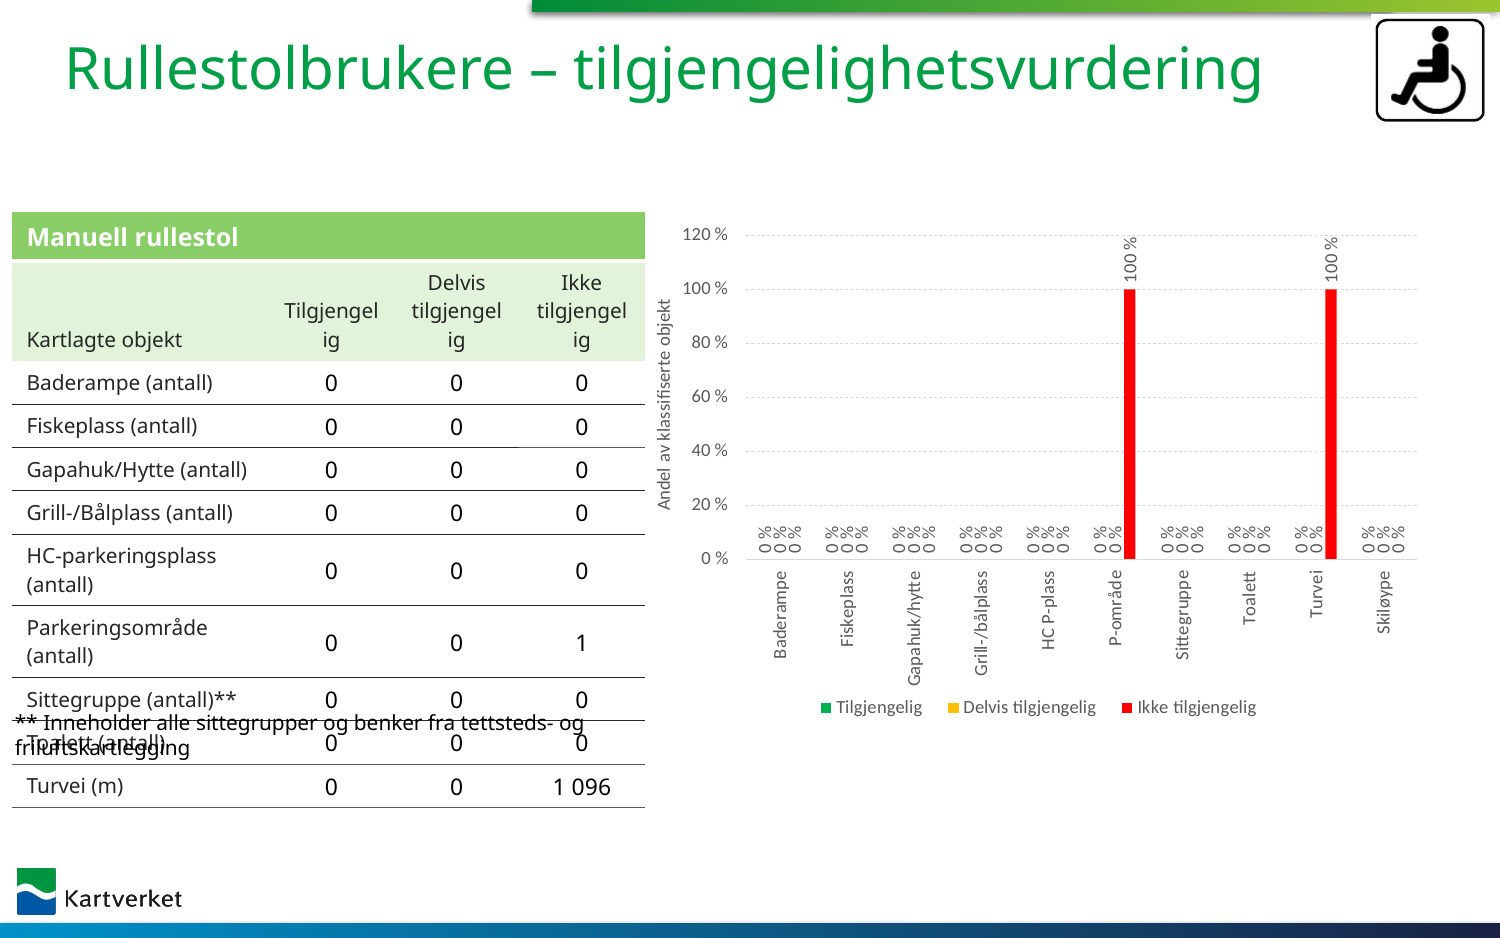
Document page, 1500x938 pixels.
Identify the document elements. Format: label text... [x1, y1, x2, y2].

table_cell 1 [519, 606, 638, 677]
table_cell Grill-/Bålplass (antall) [12, 491, 269, 534]
table_cell 0 [269, 768, 394, 807]
table_cell 0 [394, 491, 519, 534]
table_cell 0 [394, 535, 519, 605]
table_cell 0 [519, 405, 638, 447]
table_cell Fiskeplass (antall) [12, 405, 269, 447]
table_cell 0 [269, 448, 394, 490]
table_cell 0 [394, 768, 519, 807]
table_cell 0 [269, 405, 394, 447]
picture [643, 218, 1427, 728]
table_cell 0 [394, 606, 519, 677]
table_cell 0 [394, 361, 519, 404]
text_box Rullestolbrukere – tilgjengelighetsvurdering [49, 12, 1372, 109]
table_cell Ikke tilgjengelig [519, 263, 638, 361]
table_cell 1 096 [519, 768, 645, 807]
table_cell Gapahuk/Hytte (antall) [12, 448, 269, 490]
table_cell 0 [269, 606, 394, 677]
table_cell 0 [519, 678, 638, 702]
table_cell 0 [519, 448, 638, 490]
table_cell 0 [269, 678, 394, 702]
table_cell 0 [519, 361, 638, 404]
table_cell 0 [394, 448, 519, 490]
table_cell Turvei (m) [12, 768, 269, 807]
table_cell 0 [269, 491, 394, 534]
table_cell 0 [269, 535, 394, 605]
text_box ** Inneholder alle sittegrupper og benker fra tettsteds- og friluftskartlegging [0, 702, 745, 768]
table_cell Kartlagte objekt [12, 263, 269, 361]
table_cell Baderampe (antall) [12, 361, 269, 404]
picture [1371, 13, 1491, 127]
table_header Manuell rullestol [12, 212, 645, 259]
table_cell Tilgjengelig [269, 263, 394, 361]
table_cell 0 [269, 361, 394, 404]
table_cell Parkeringsområde (antall) [12, 606, 269, 677]
table_cell 0 [394, 678, 519, 702]
table_cell 0 [519, 491, 638, 534]
table_cell 0 [394, 405, 519, 447]
table_cell HC-parkeringsplass (antall) [12, 535, 269, 605]
table_cell 0 [519, 535, 638, 605]
table_cell Delvis tilgjengelig [394, 263, 519, 361]
table_cell Sittegruppe (antall)** [12, 678, 269, 702]
